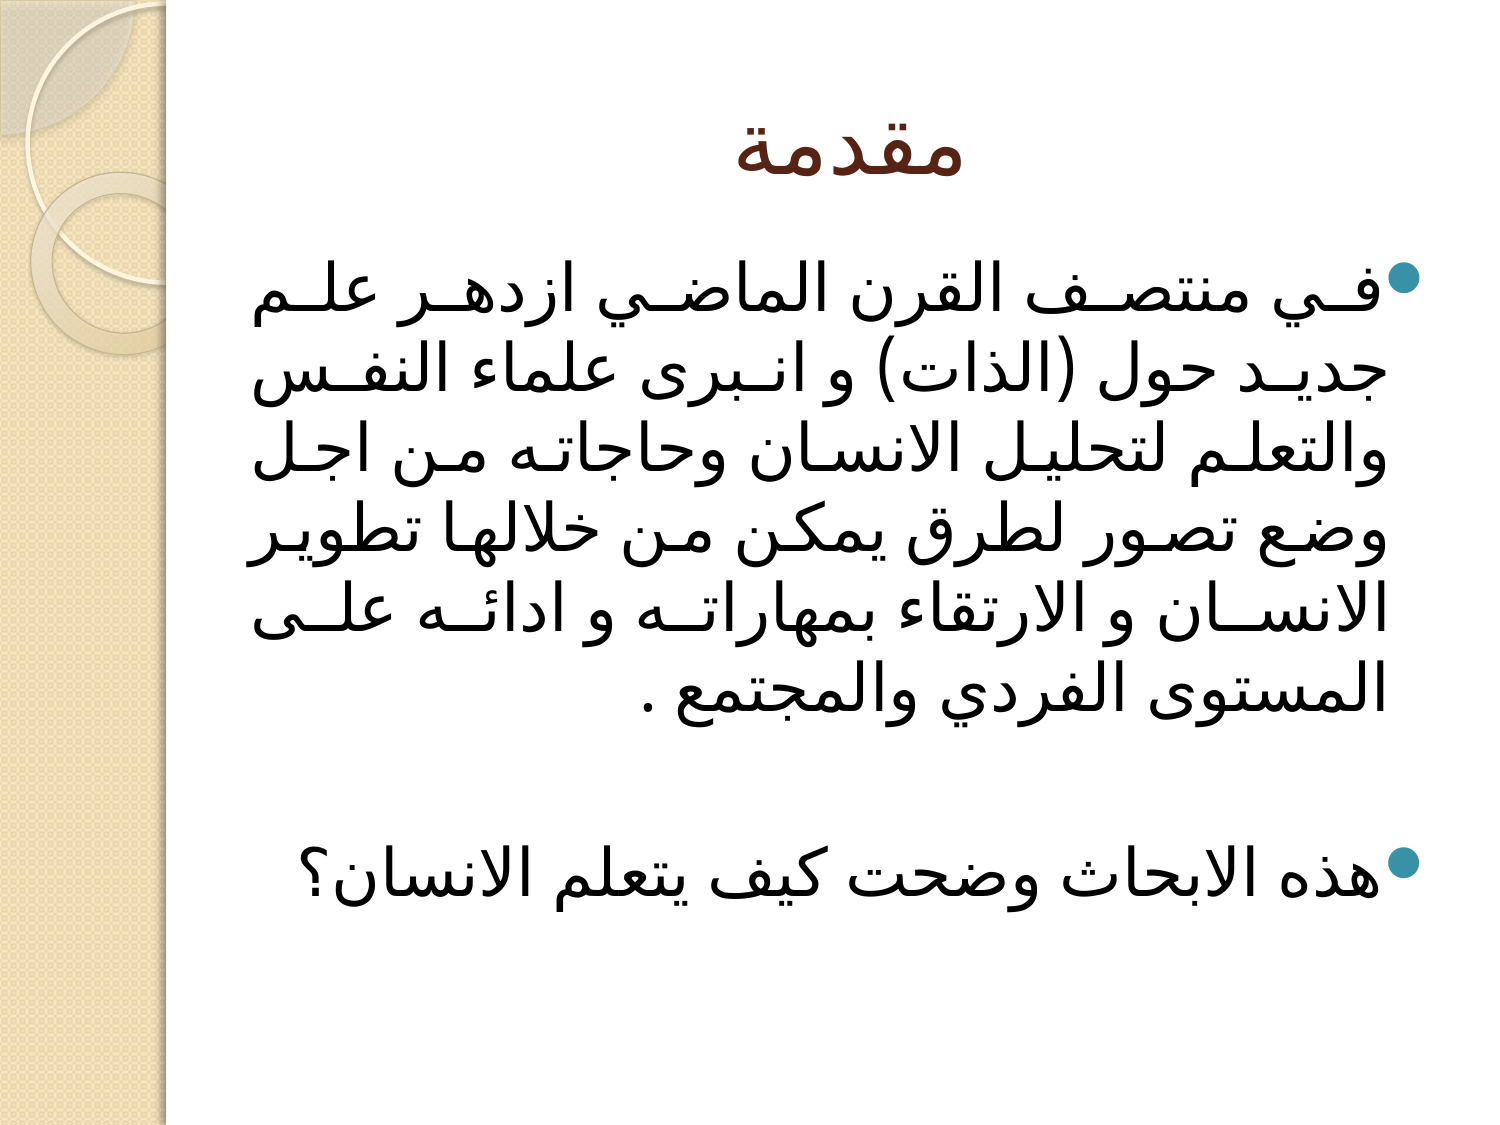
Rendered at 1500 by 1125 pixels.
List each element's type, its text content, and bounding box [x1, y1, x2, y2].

title مقدمة [235, 45, 1466, 233]
list في منتصف القرن الماضي ازدهر علم جديد حول (الذات) و انبرى علماء النفس والتعلم لتحليل الانسان وحاجاته من اجل وضع تصور لطرق يمكن من خلالها تطوير الانسان و الارتقاء بمهاراته و ادائه على المستوى الفردي والمجتمع . هذه الابحاث وضحت كيف يتعلم الانسان؟ [235, 237, 1466, 1025]
